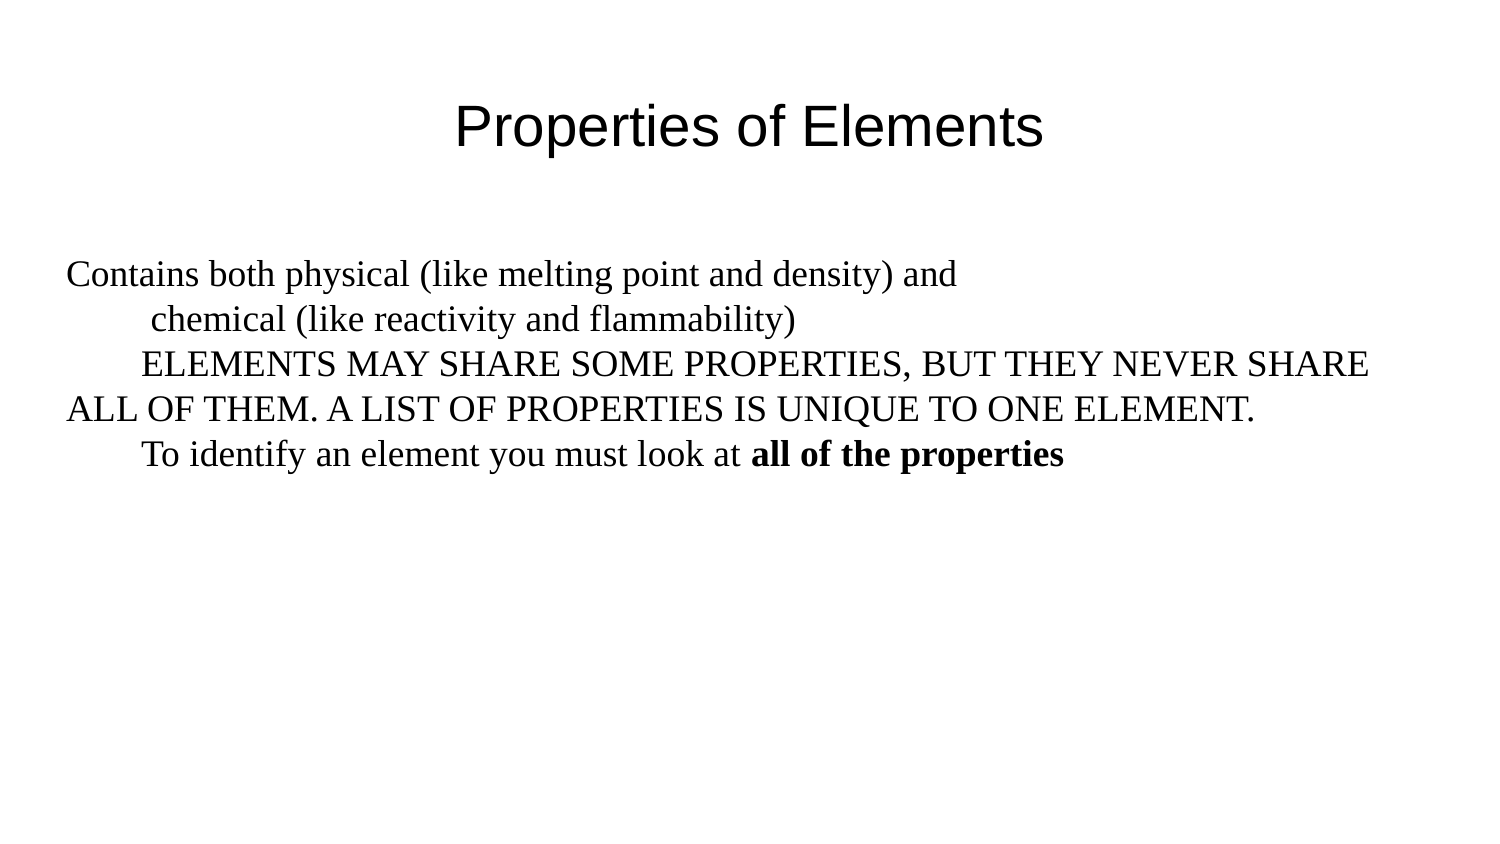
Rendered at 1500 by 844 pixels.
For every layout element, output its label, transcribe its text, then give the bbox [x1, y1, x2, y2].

title Properties of Elements [51, 72, 1449, 167]
list Contains both physical (like melting point and density) and chemical (like reactivity and flammability) ELEMENTS MAY SHARE SOME PROPERTIES, BUT THEY NEVER SHARE ALL OF THEM. A LIST OF PROPERTIES IS UNIQUE TO ONE ELEMENT. To identify an element you must look at all of the properties [51, 189, 1449, 750]
